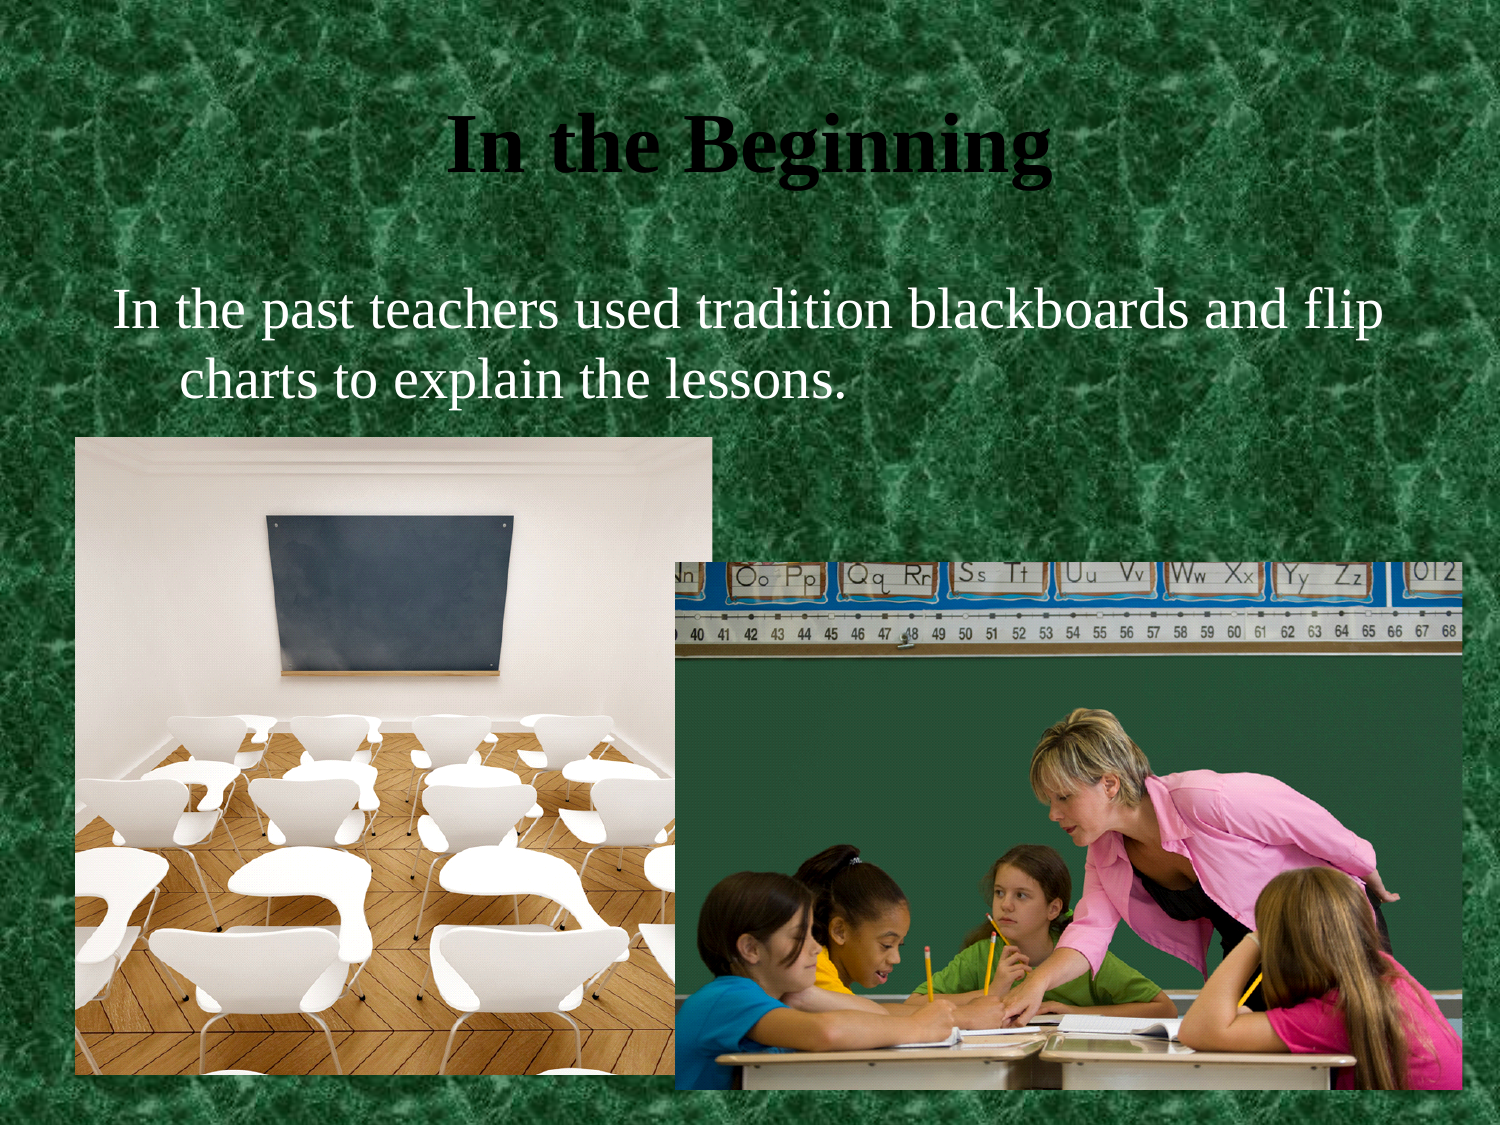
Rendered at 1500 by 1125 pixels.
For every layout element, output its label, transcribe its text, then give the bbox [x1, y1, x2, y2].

picture [0, 0, 1500, 1125]
title In the Beginning [75, 45, 1425, 233]
list In the past teachers used tradition blackboards and flip charts to explain the lessons. [74, 262, 1426, 562]
